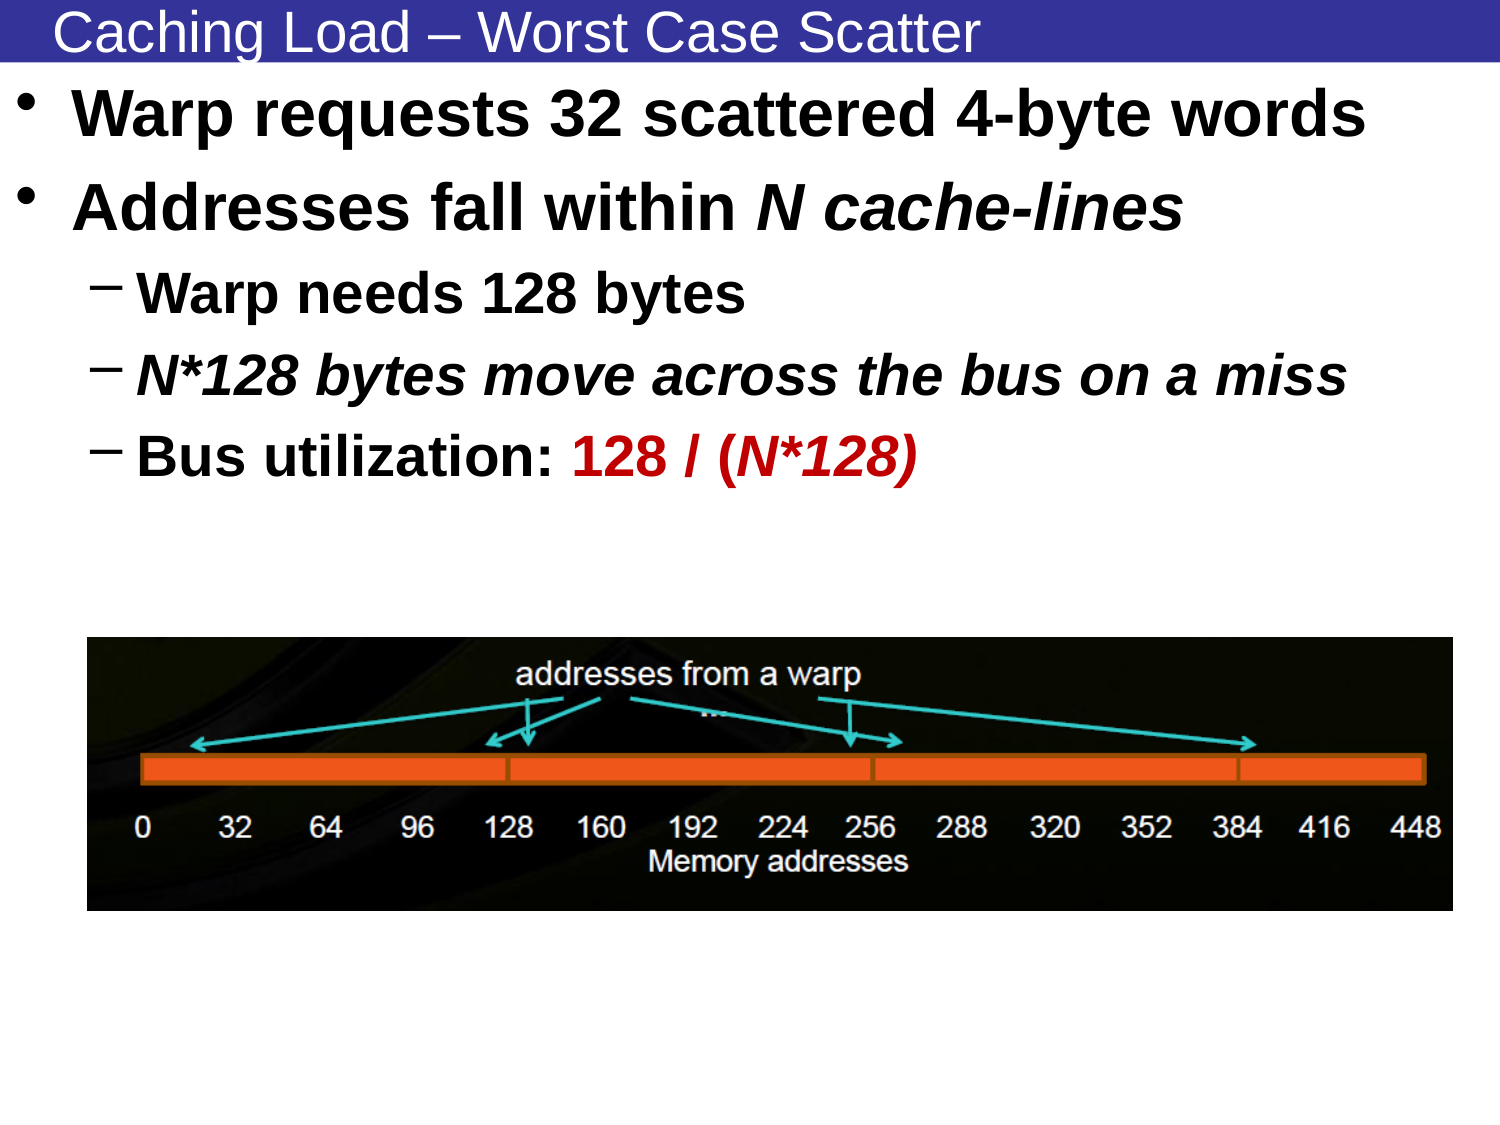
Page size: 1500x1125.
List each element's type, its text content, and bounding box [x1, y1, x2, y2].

picture [87, 637, 1453, 912]
list Warp requests 32 scattered 4-byte words Addresses fall within N cache-lines Warp needs 128 bytes N*128 bytes move across the bus on a miss Bus utilization: 128 / (N*128) [0, 62, 1500, 551]
title Caching Load – Worst Case Scatter [37, 7, 1426, 51]
